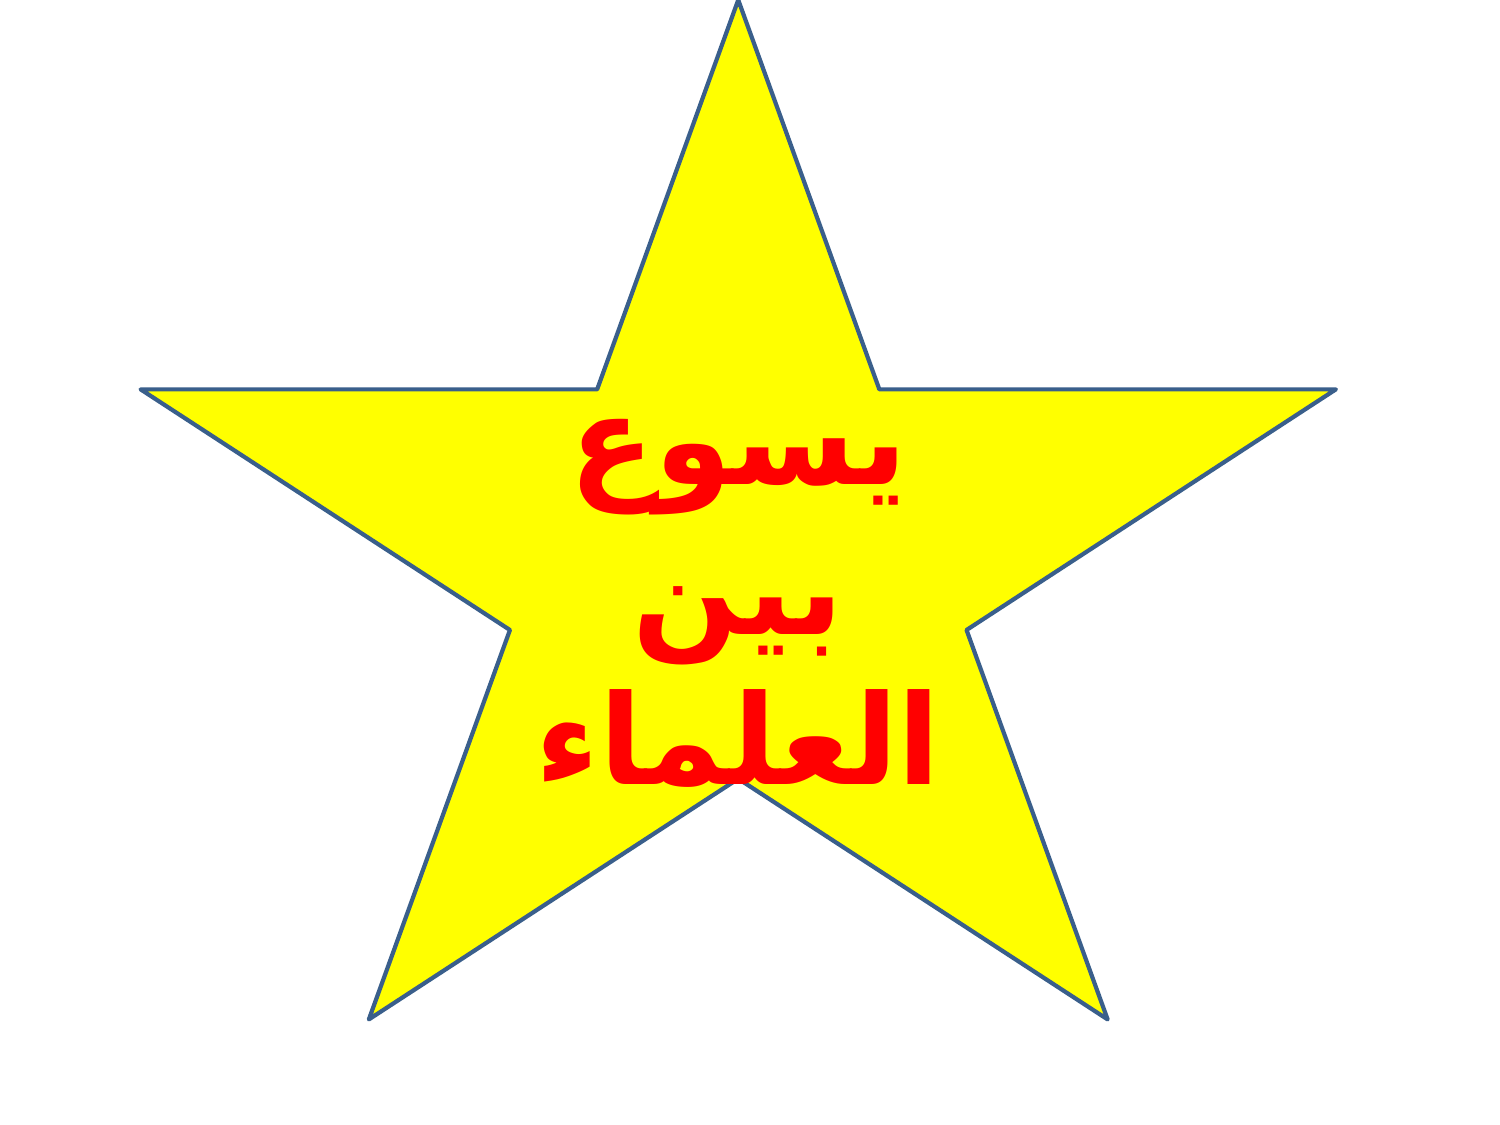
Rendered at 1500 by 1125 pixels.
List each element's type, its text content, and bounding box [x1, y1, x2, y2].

text_box يسوع بين العلماء [138, 0, 1338, 1022]
